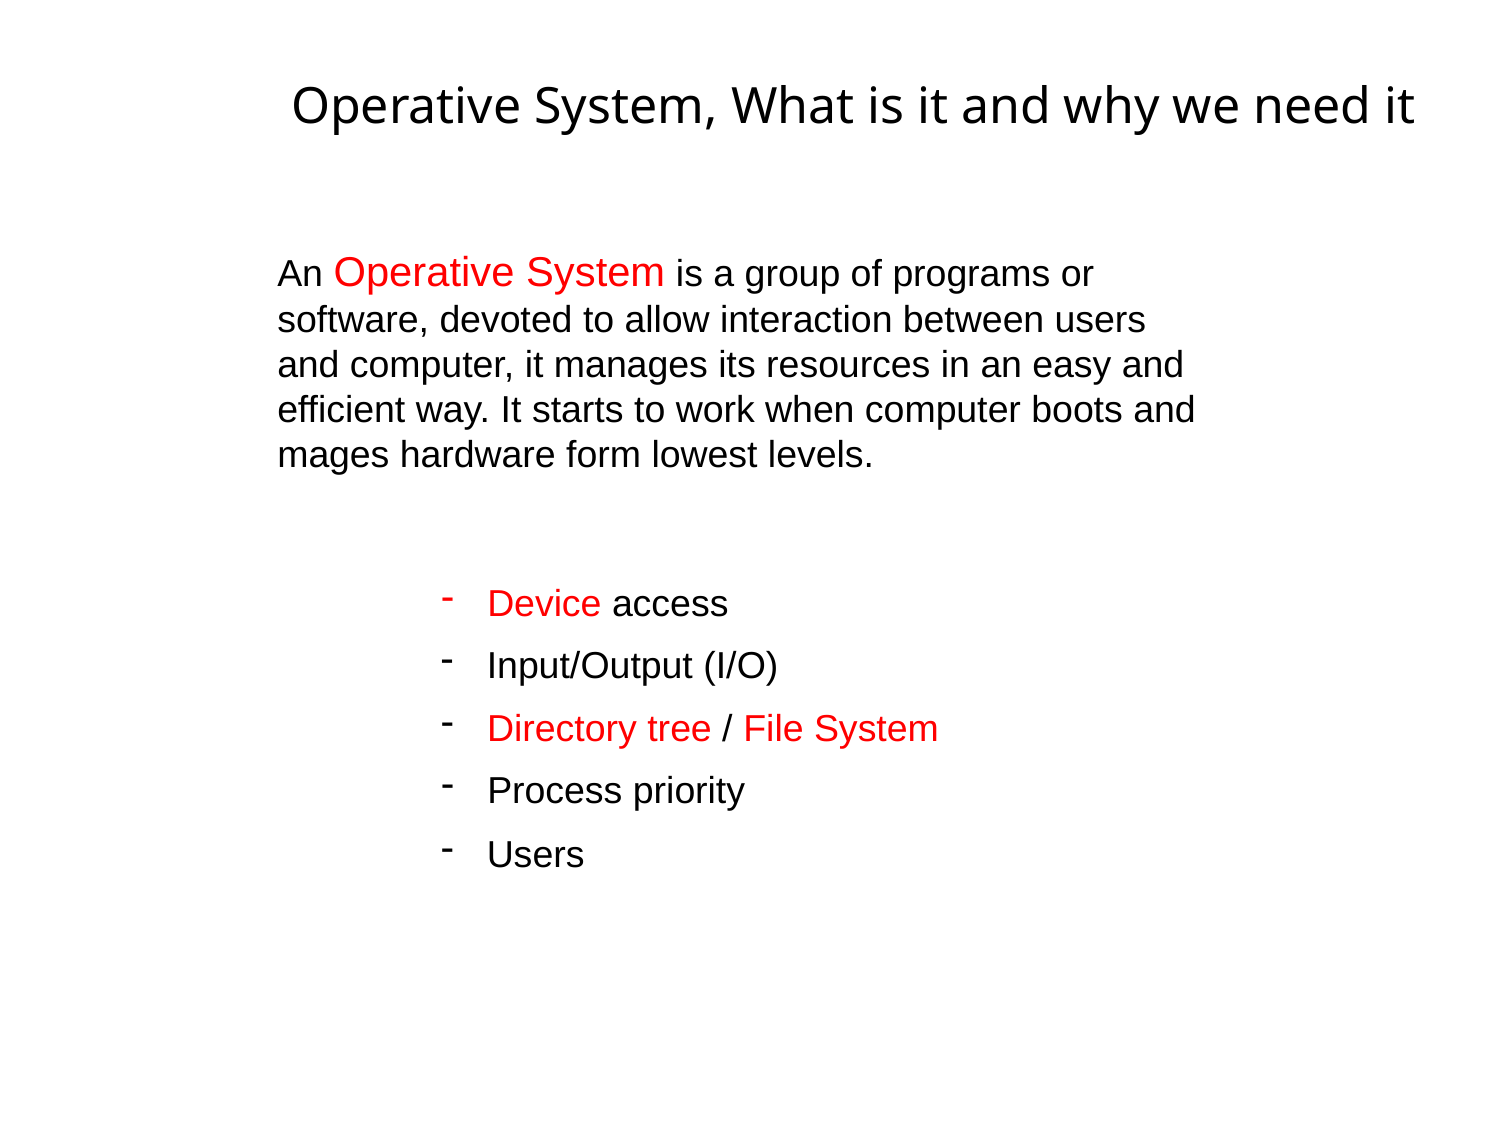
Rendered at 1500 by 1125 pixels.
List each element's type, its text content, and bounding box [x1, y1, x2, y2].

text_box Input/Output (I/O) [426, 634, 794, 694]
text_box An Operative System is a group of programs or software, devoted to allow interaction between users and computer, it manages its resources in an easy and efficient way. It starts to work when computer boots and mages hardware form lowest levels. [262, 237, 1224, 543]
text_box Operative System, What is it and why we need it [276, 65, 1431, 141]
text_box Users [426, 822, 600, 883]
text_box Device access [426, 571, 744, 632]
text_box Process priority [426, 759, 760, 819]
text_box Directory tree / File System [426, 696, 954, 757]
